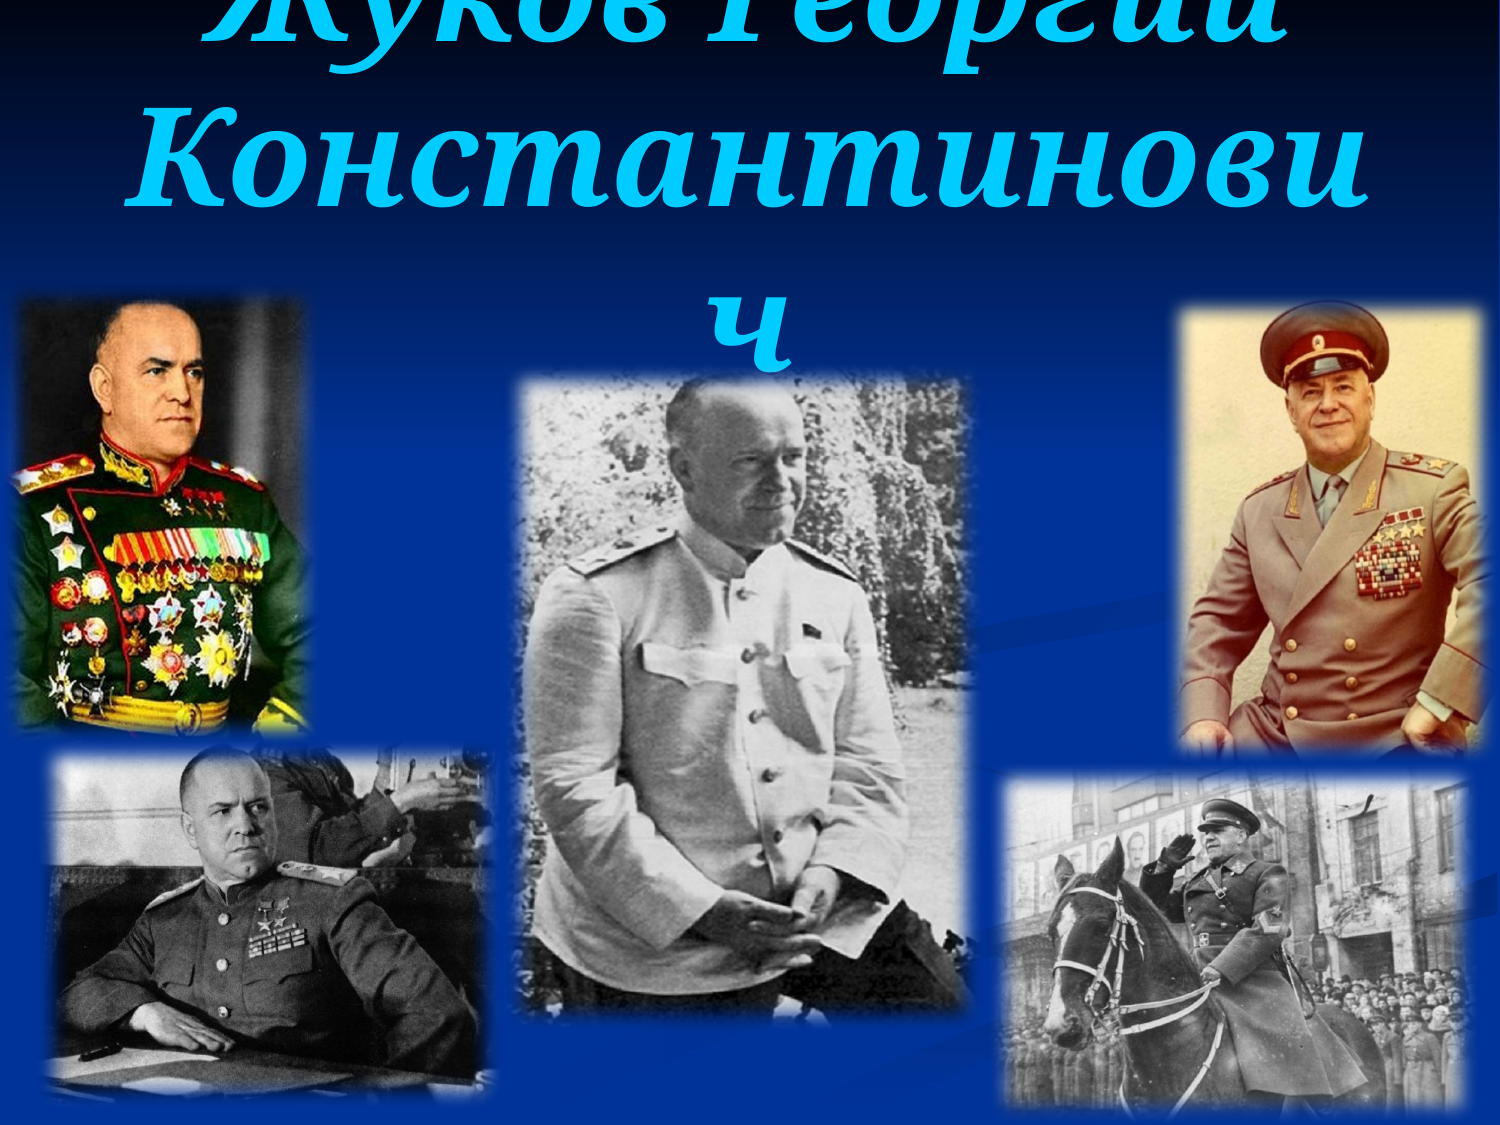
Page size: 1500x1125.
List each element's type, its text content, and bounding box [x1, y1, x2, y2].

title Жуков Георгий Константинович [111, 30, 1388, 273]
picture [987, 291, 1500, 1125]
picture [0, 279, 984, 1109]
